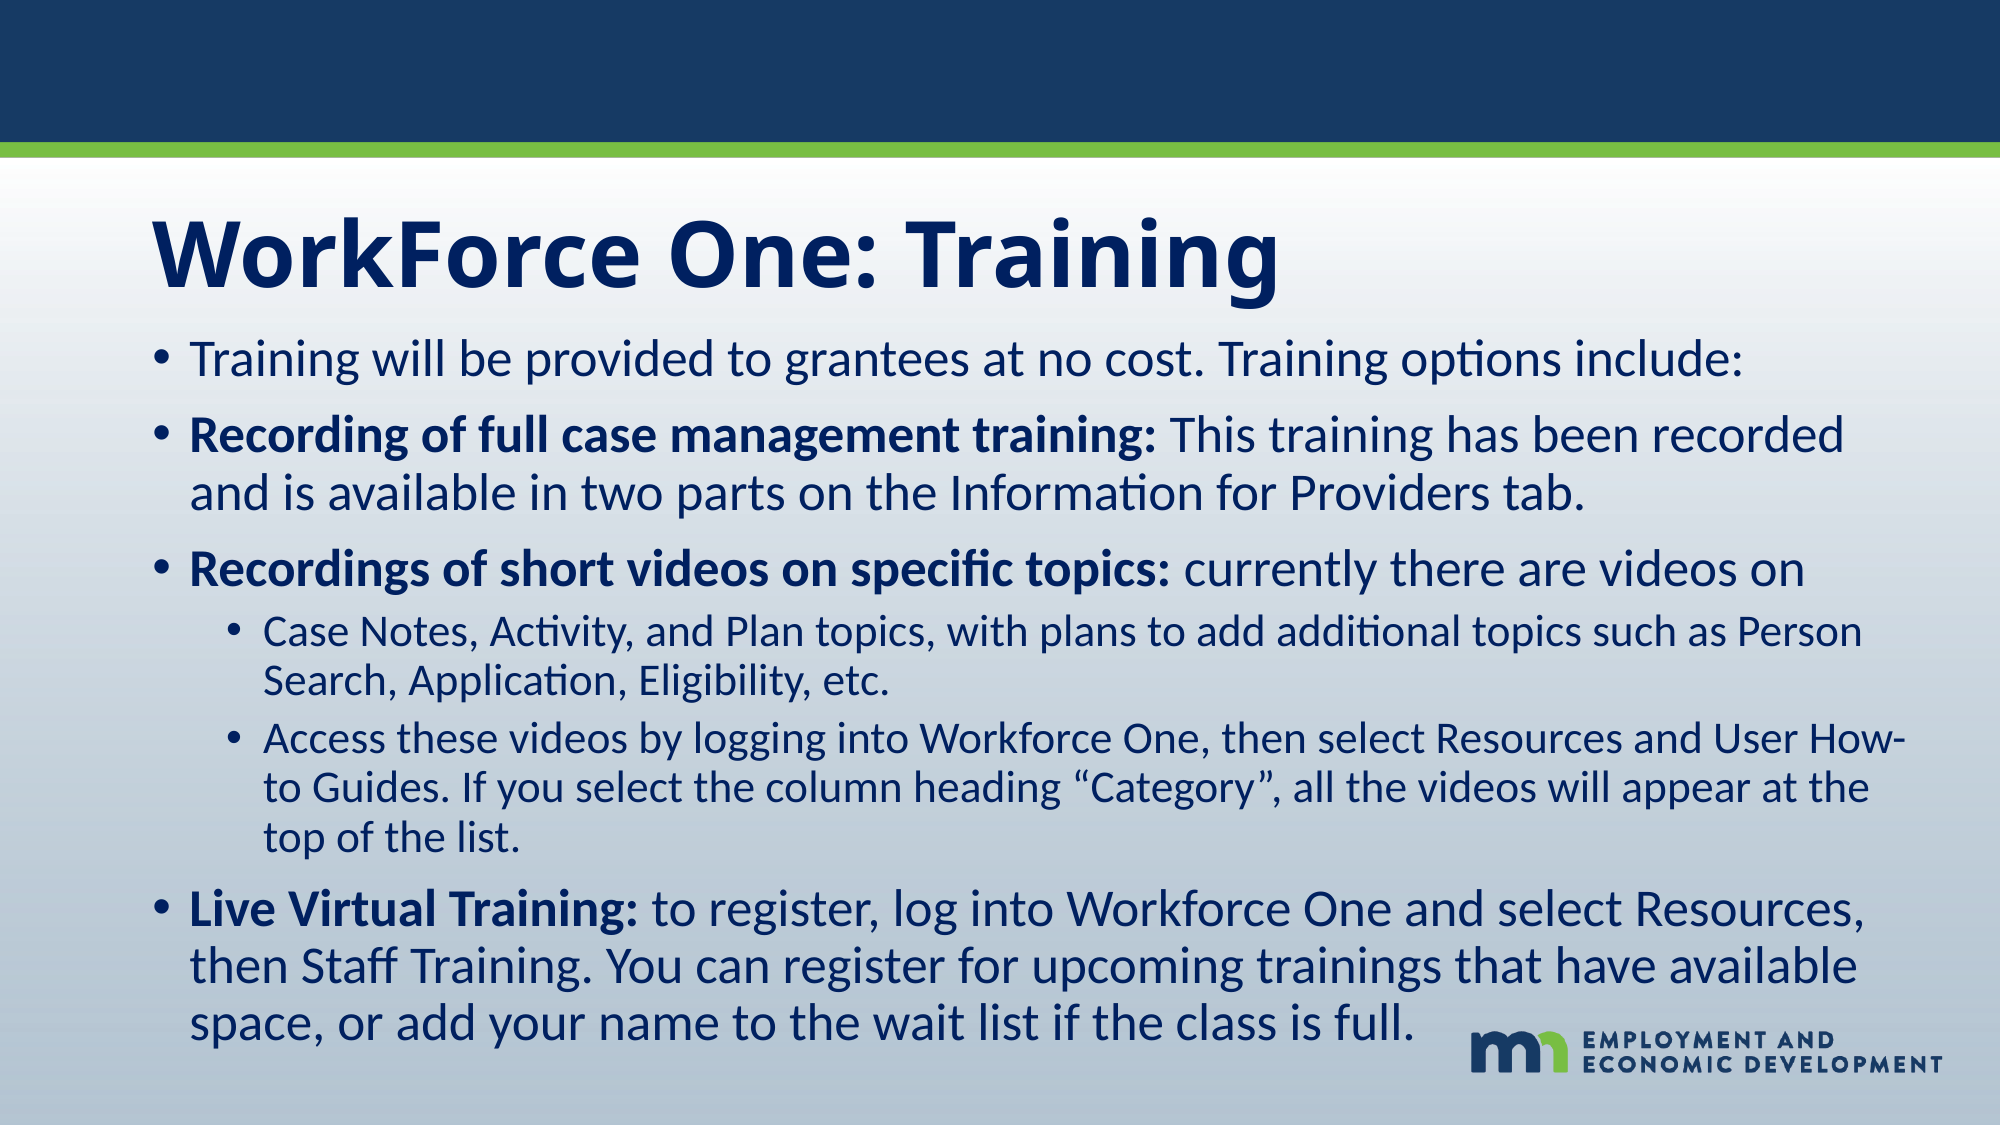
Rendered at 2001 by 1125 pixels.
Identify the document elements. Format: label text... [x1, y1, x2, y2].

text_box Training will be provided to grantees at no cost. Training options include: Recording of full case management training: This training has been recorded and is available in two parts on the Information for Providers tab. Recordings of short videos on specific topics: currently there are videos on Case Notes, Activity, and Plan topics, with plans to add additional topics such as Person Search, Application, Eligibility, etc. Access these videos by logging into Workforce One, then select Resources and User How-to Guides. If you select the column heading “Category”, all the videos will appear at the top of the list. Live Virtual Training: to register, log into Workforce One and select Resources, then Staff Training. You can register for upcoming trainings that have available space, or add your name to the wait list if the class is full. [137, 323, 1929, 1072]
picture [0, 0, 2000, 1125]
text_box WorkForce One: Training [137, 149, 1863, 323]
